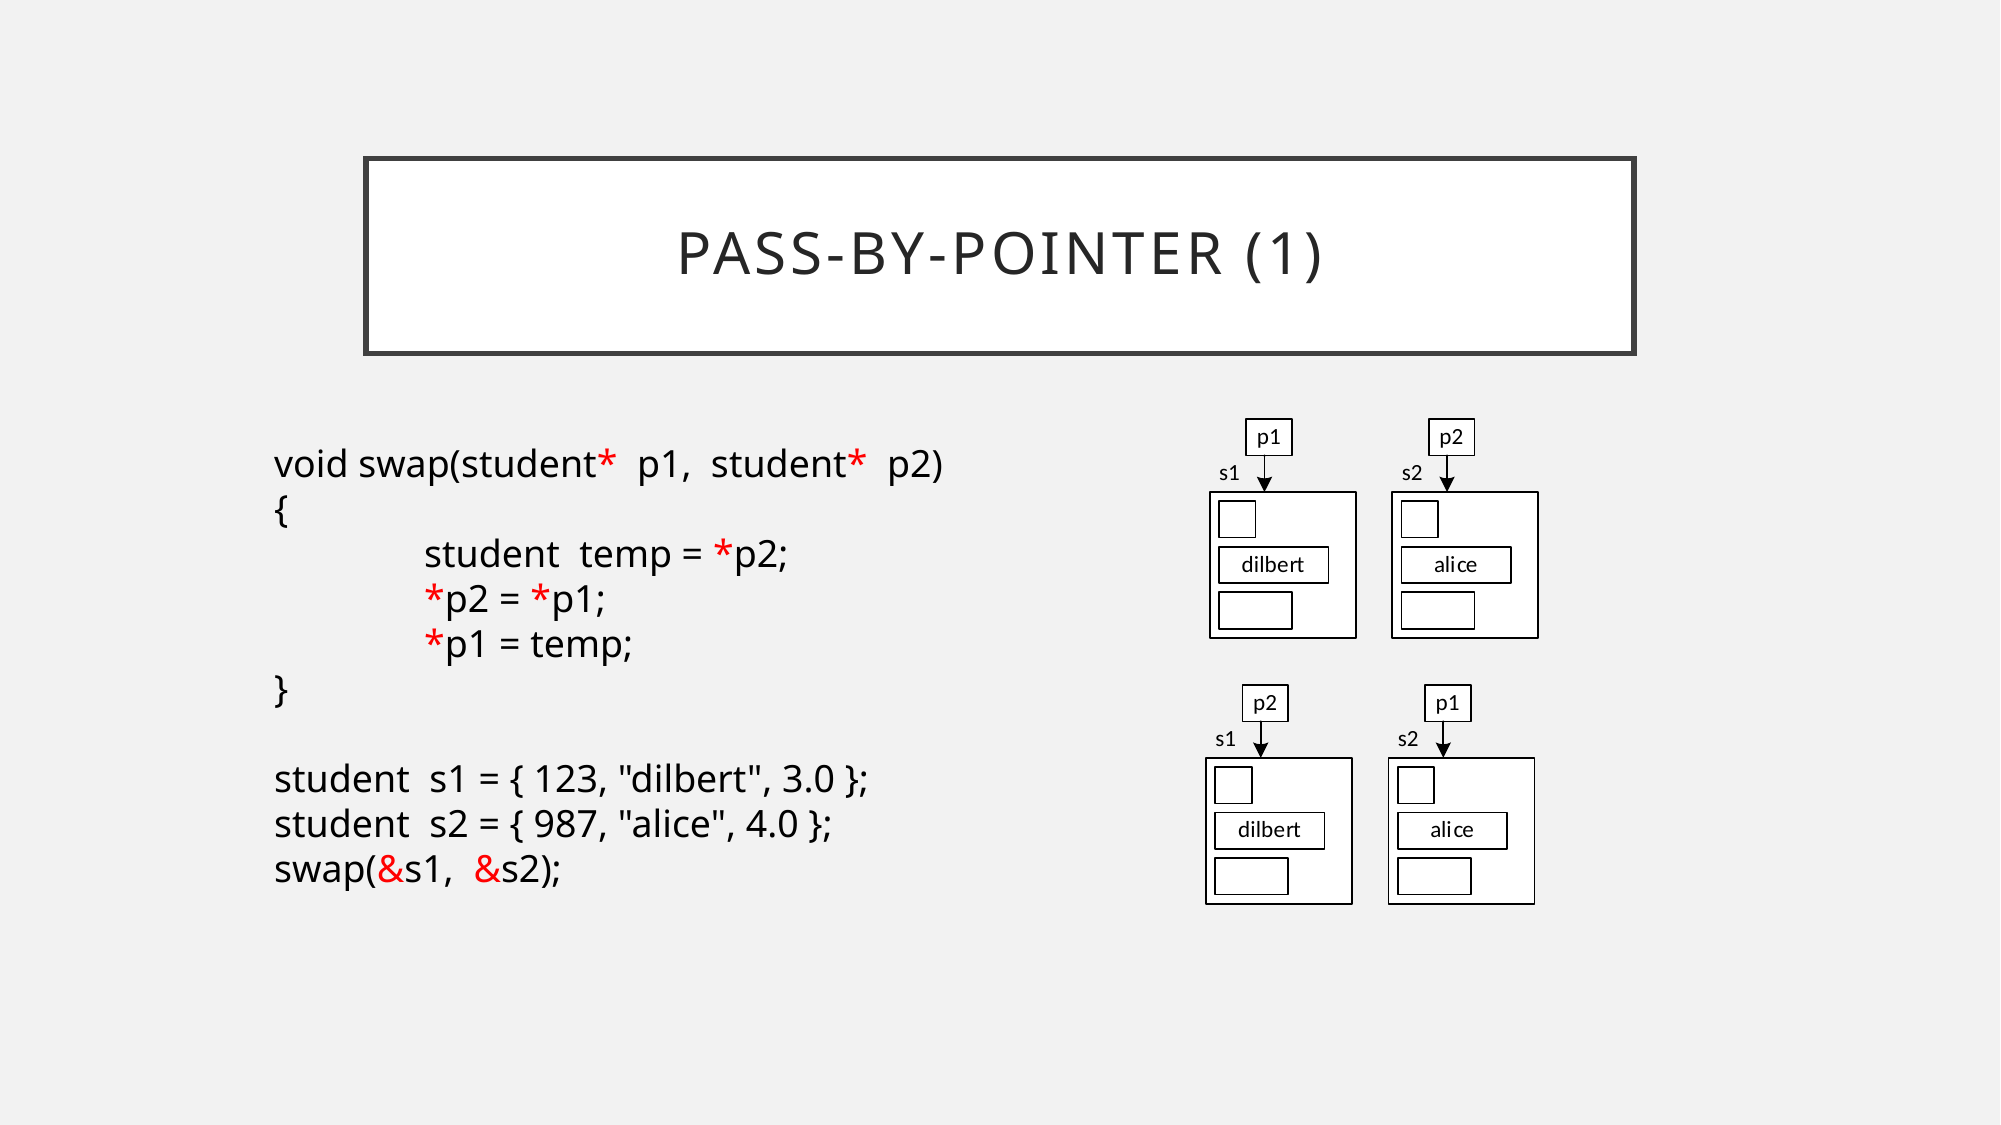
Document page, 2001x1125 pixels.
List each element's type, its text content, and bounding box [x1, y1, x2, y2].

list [1199, 412, 1541, 906]
text_box void swap(student* p1, student* p2) { student temp = *p2; *p2 = *p1; *p1 = temp; } student s1 = { 123, "dilbert", 3.0 }; student s2 = { 987, "alice", 4.0 }; swap(&s1, &s2); [259, 432, 961, 898]
title Pass-by-Pointer (1) [363, 156, 1637, 356]
